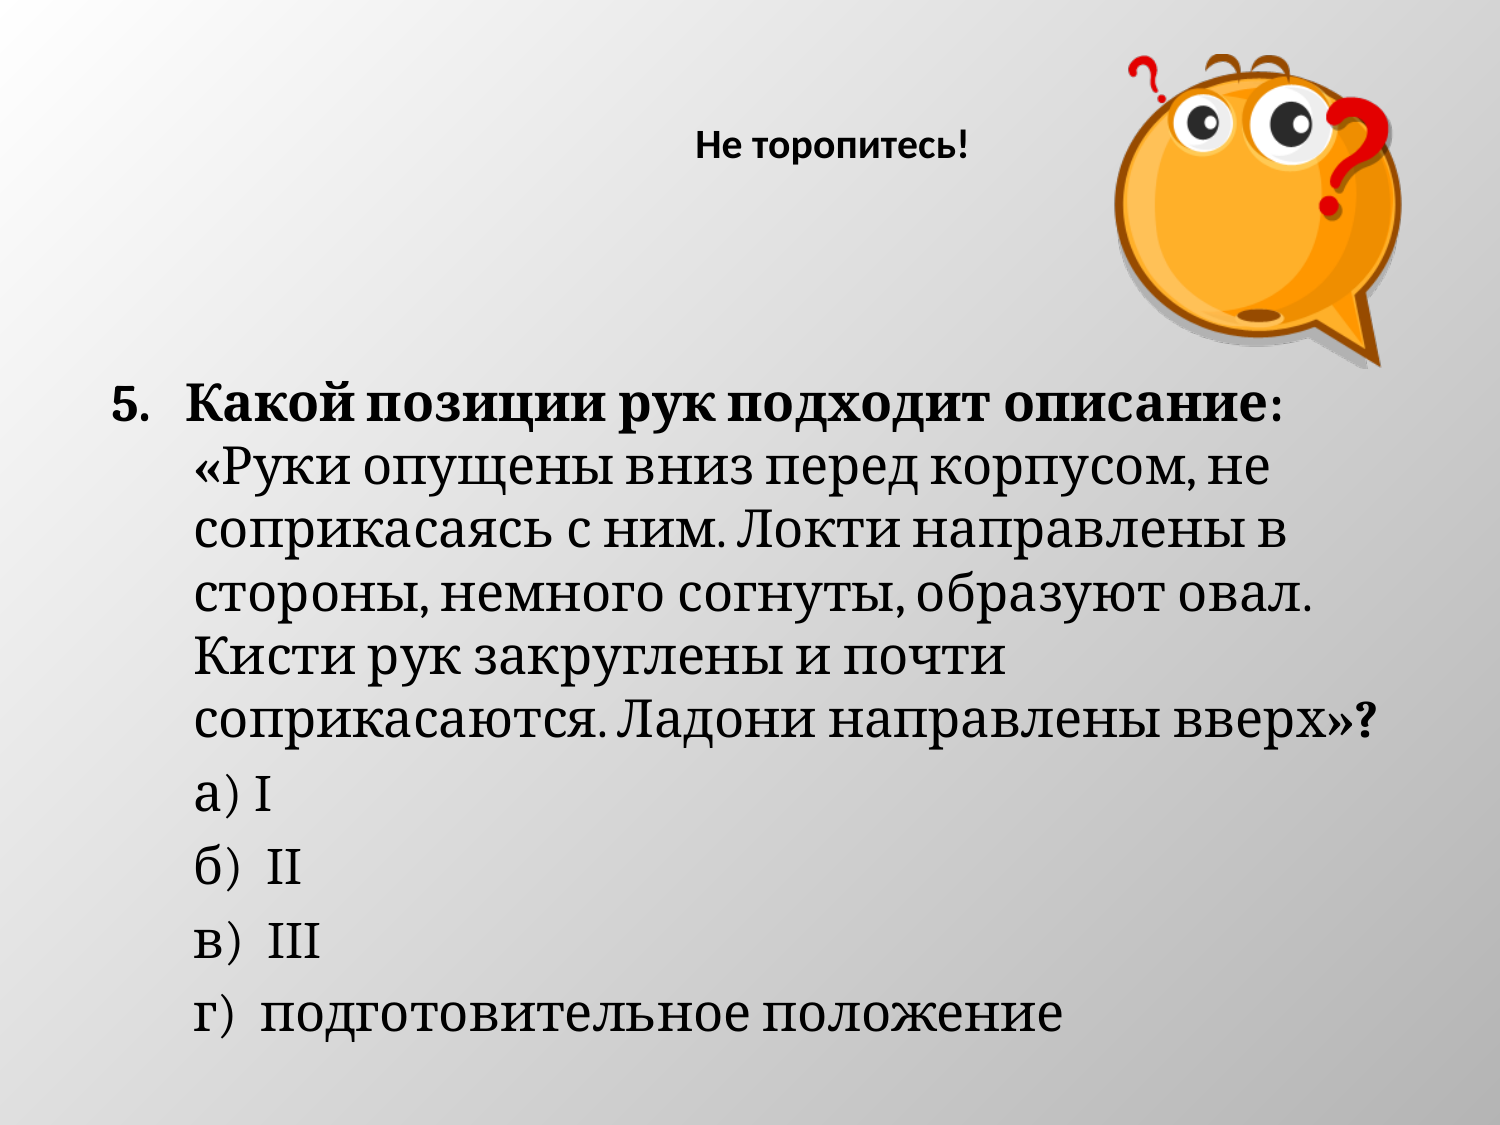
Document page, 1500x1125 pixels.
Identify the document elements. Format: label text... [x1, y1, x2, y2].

title Не торопитесь! [596, 66, 1069, 218]
picture [1092, 54, 1408, 370]
list 5. Какой позиции рук подходит описание: «Руки опущены вниз перед корпусом, не соприкасаясь с ним. Локти направлены в стороны, немного согнуты, образуют овал. Кисти рук закруглены и почти соприкасаются. Ладони направлены вверх»? а) I б) II в) III г) подготовительное положение [75, 361, 1425, 1094]
